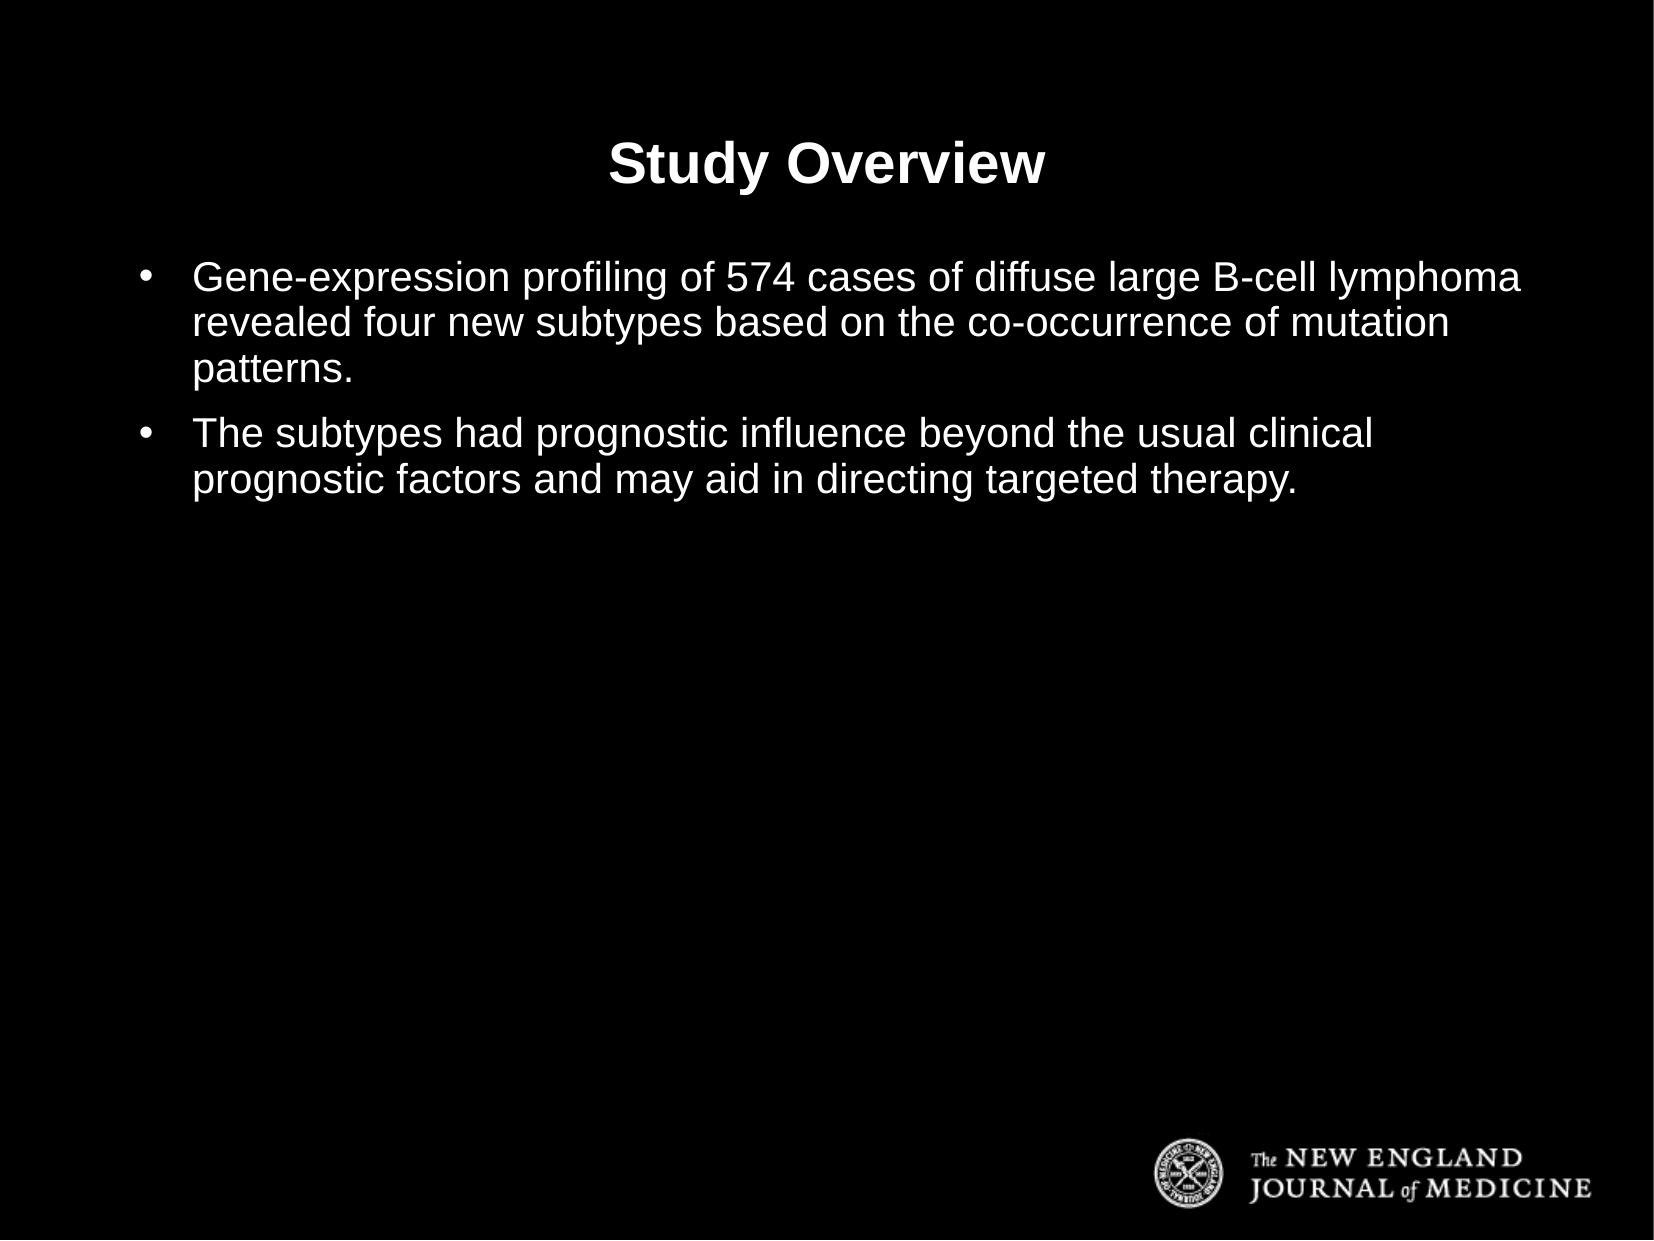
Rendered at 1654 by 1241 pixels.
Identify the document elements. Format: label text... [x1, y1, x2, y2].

text_box Study Overview [121, 129, 1533, 198]
picture [1141, 1133, 1606, 1213]
list Gene-expression profiling of 574 cases of diffuse large B-cell lymphoma revealed four new subtypes based on the co-occurrence of mutation patterns. The subtypes had prognostic influence beyond the usual clinical prognostic factors and may aid in directing targeted therapy. [121, 253, 1534, 1115]
